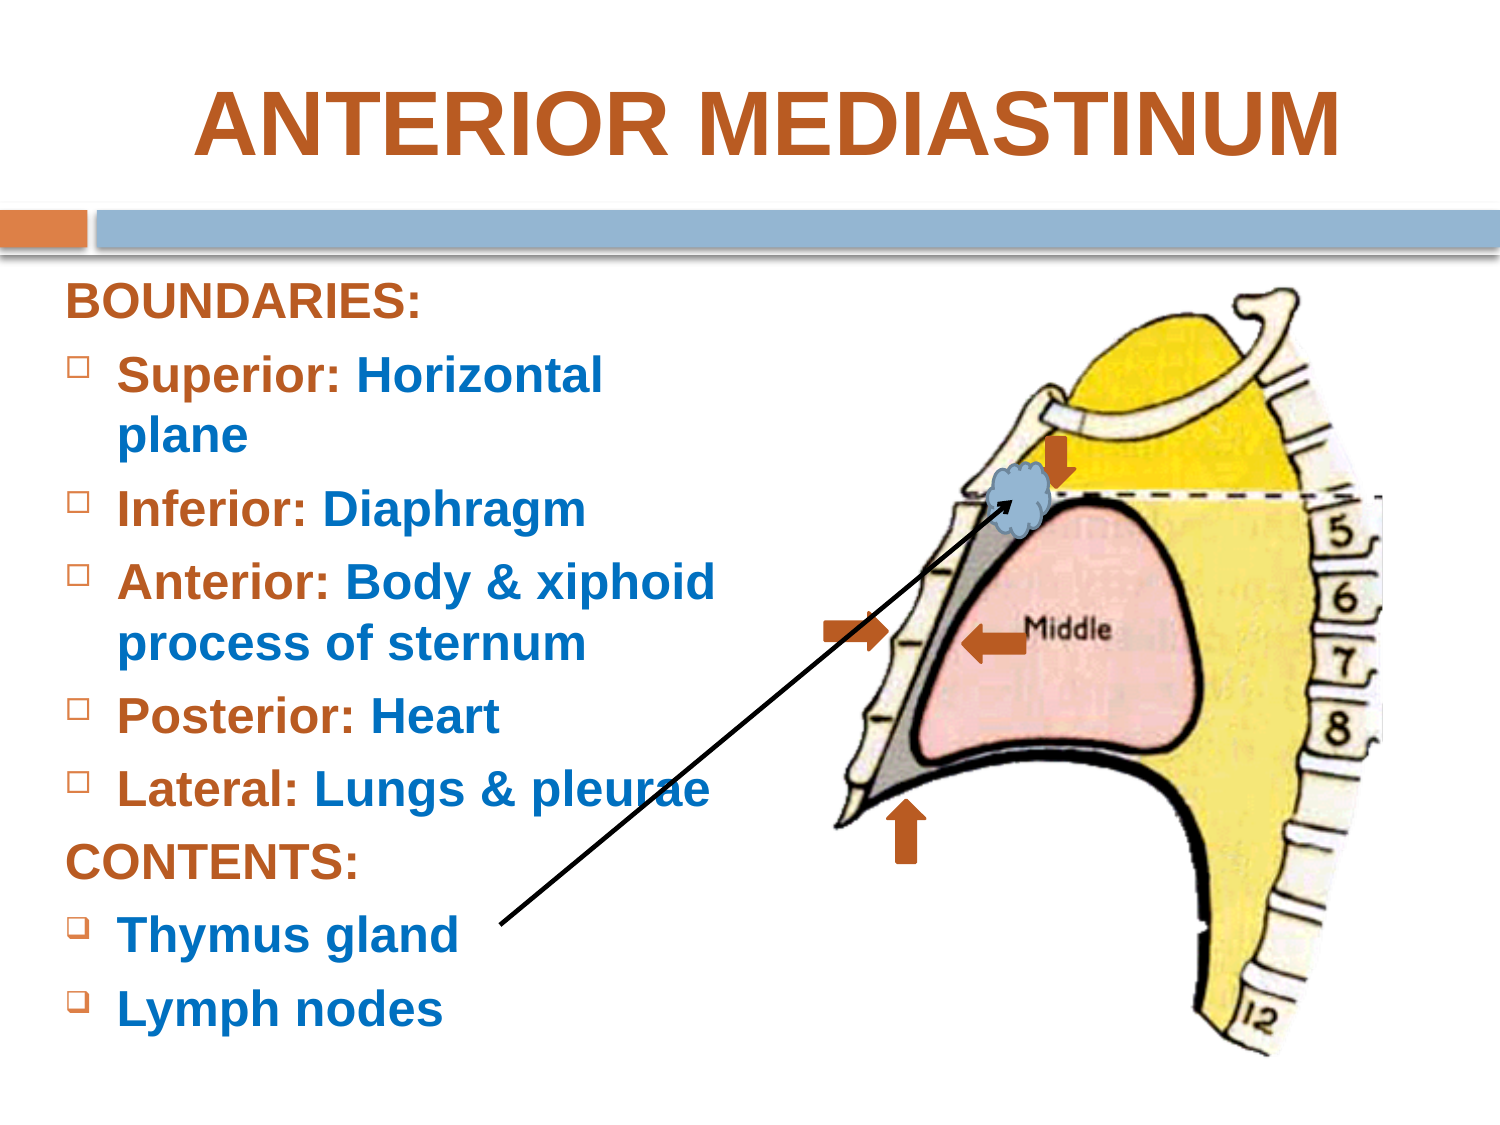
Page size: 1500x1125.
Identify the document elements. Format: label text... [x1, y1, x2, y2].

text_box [499, 499, 1013, 926]
list BOUNDARIES: Superior: Horizontal plane Inferior: Diaphragm Anterior: Body & xiphoid process of sternum Posterior: Heart Lateral: Lungs & pleurae CONTENTS: Thymus gland Lymph nodes [50, 260, 738, 1088]
title ANTERIOR MEDIASTINUM [99, 37, 1438, 200]
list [799, 260, 1385, 1071]
